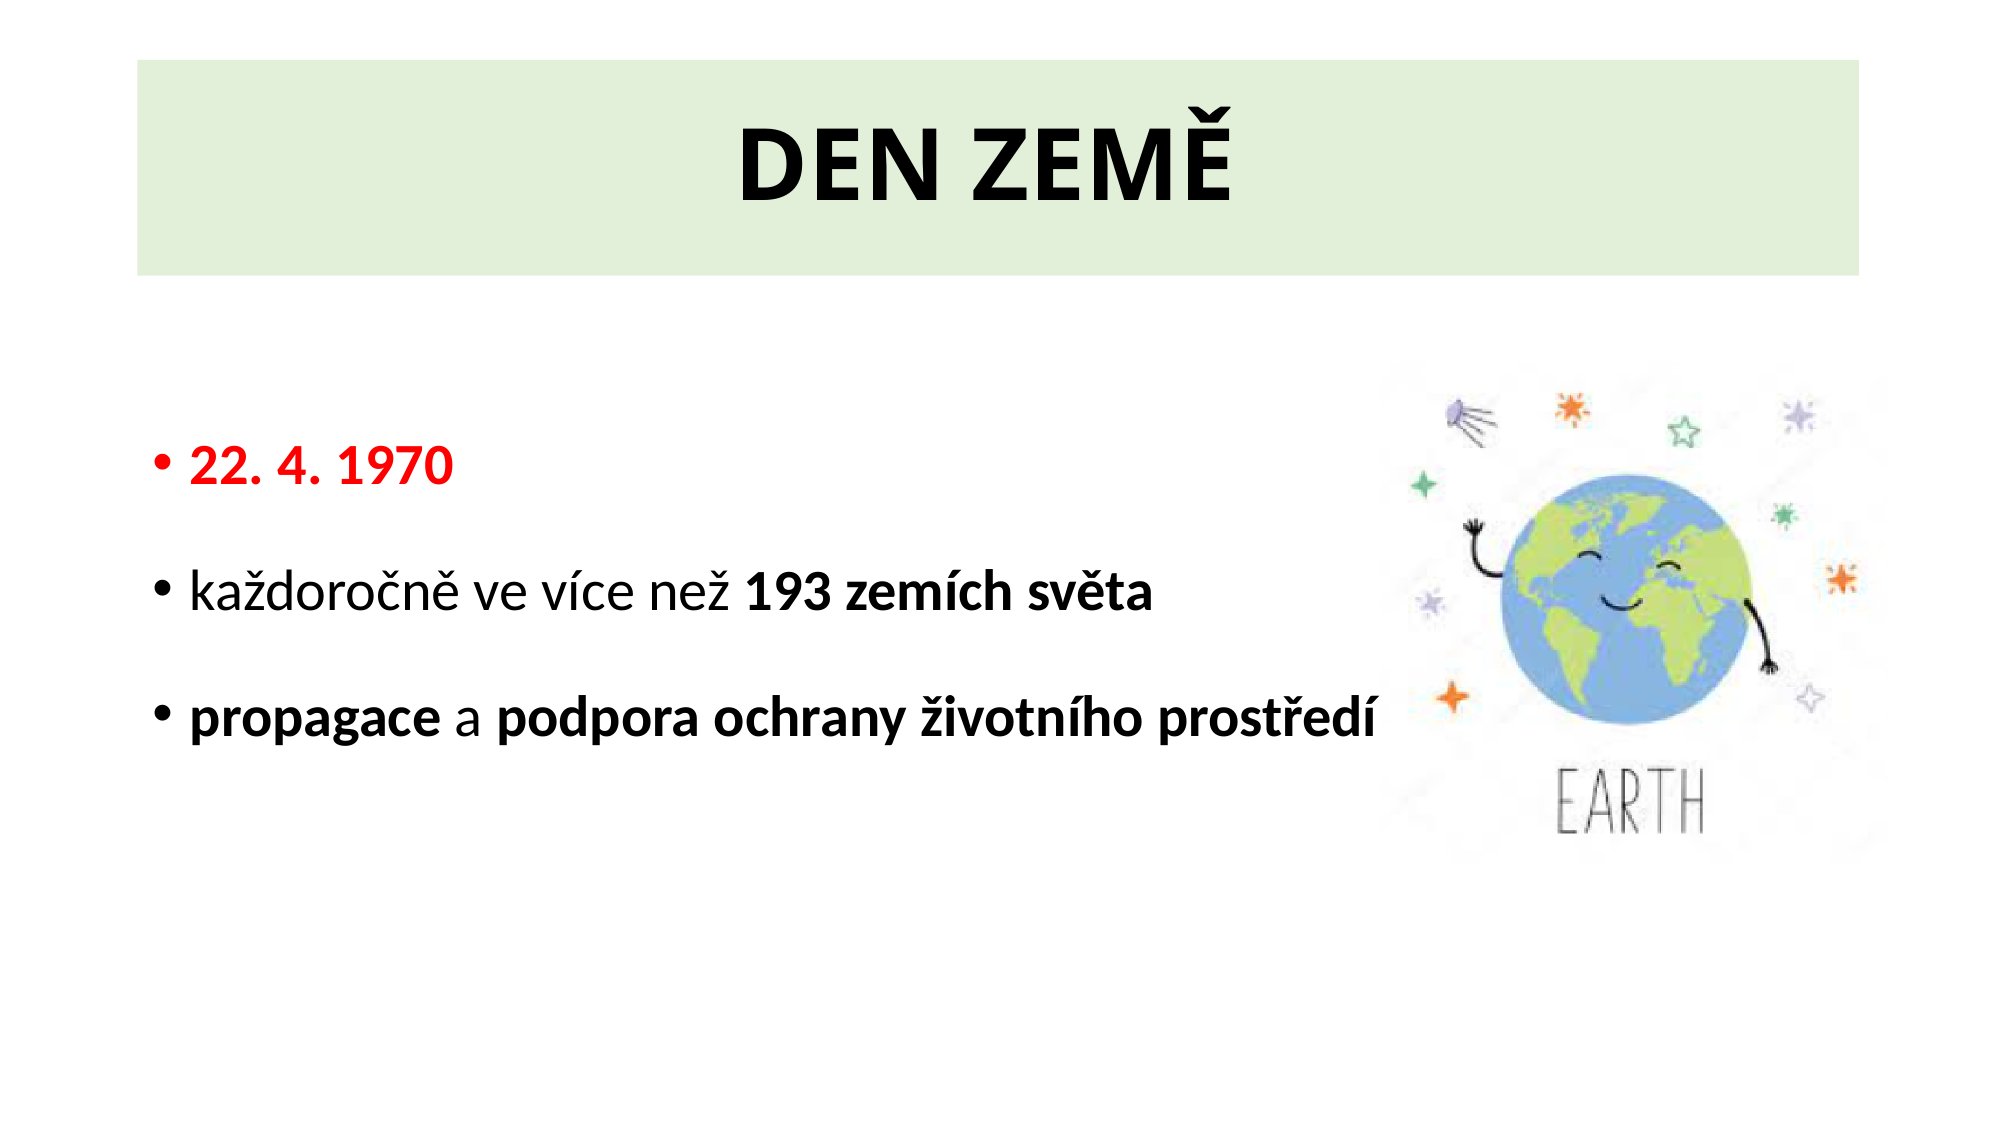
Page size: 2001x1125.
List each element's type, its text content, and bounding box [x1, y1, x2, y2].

title DEN ZEMĚ [137, 59, 1859, 276]
picture [1380, 361, 1888, 864]
list 22. 4. 1970 každoročně ve více než 193 zemích světa propagace a podpora ochrany životního prostředí [137, 299, 1863, 840]
